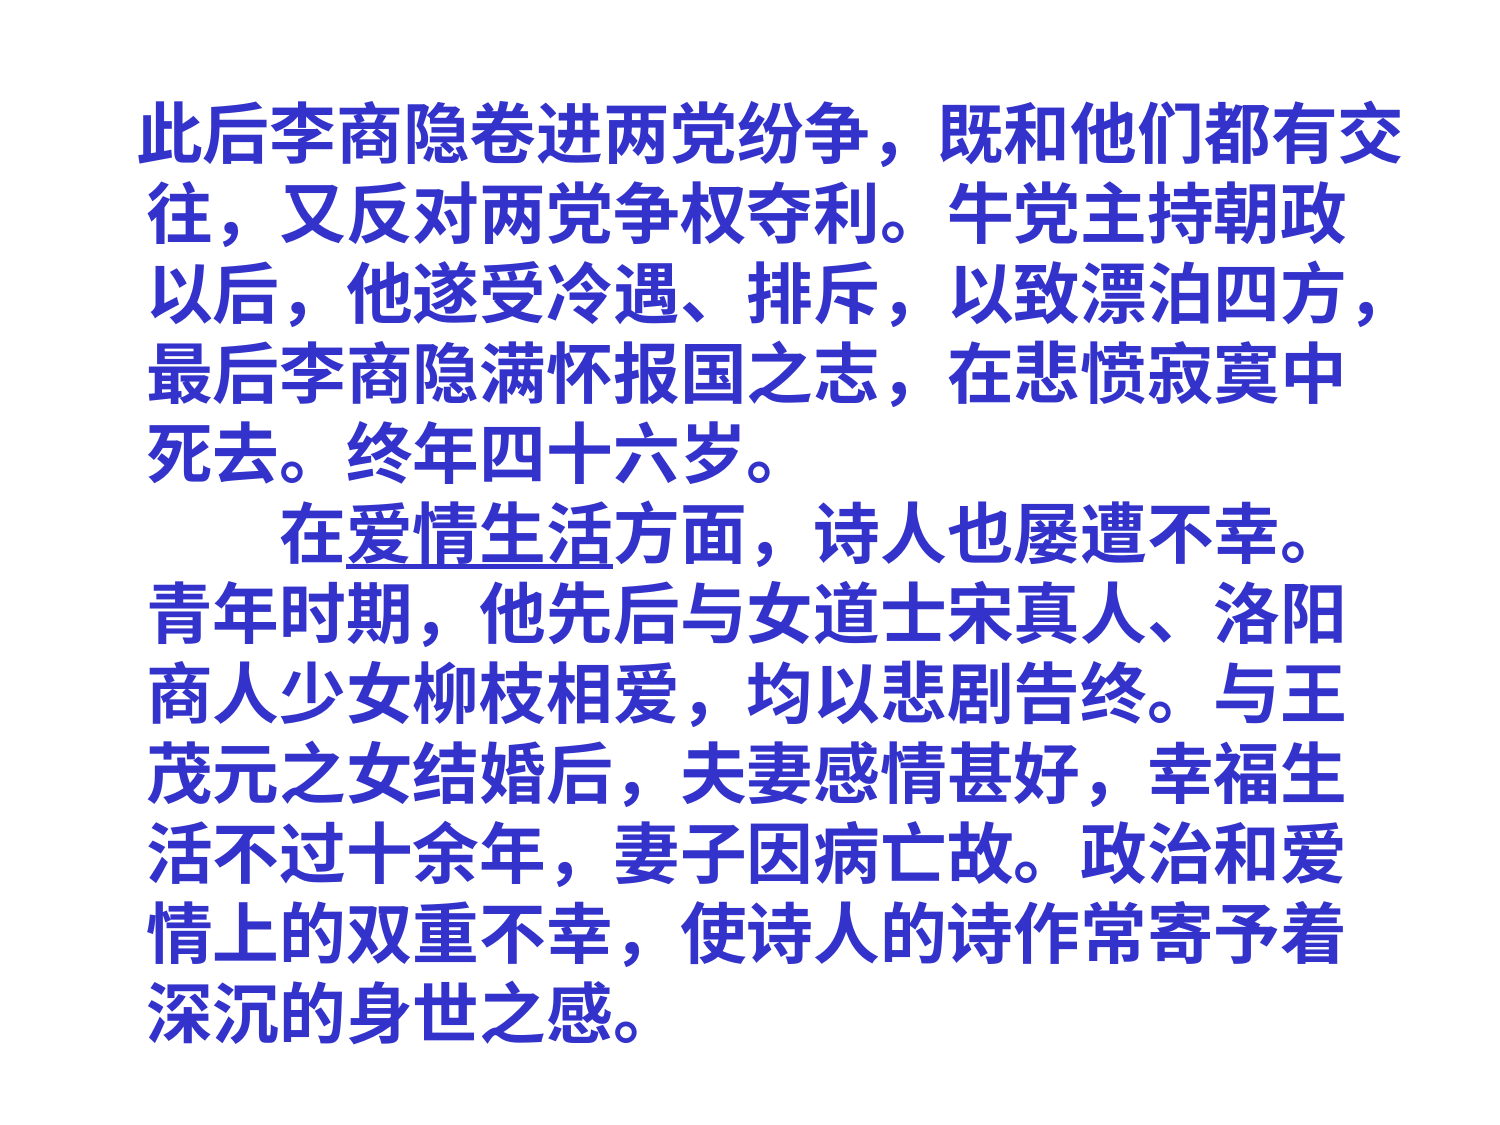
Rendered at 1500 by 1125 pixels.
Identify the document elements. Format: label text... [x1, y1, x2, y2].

list 此后李商隐卷进两党纷争，既和他们都有交往，又反对两党争权夺利。牛党主持朝政以后，他遂受冷遇、排斥，以致漂泊四方，最后李商隐满怀报国之志，在悲愤寂寞中死去。终年四十六岁。 在爱情生活方面，诗人也屡遭不幸。青年时期，他先后与女道士宋真人、洛阳商人少女柳枝相爱，均以悲剧告终。与王茂元之女结婚后，夫妻感情甚好，幸福生活不过十余年，妻子因病亡故。政治和爱情上的双重不幸，使诗人的诗作常寄予着深沉的身世之感。 [74, 84, 1426, 972]
